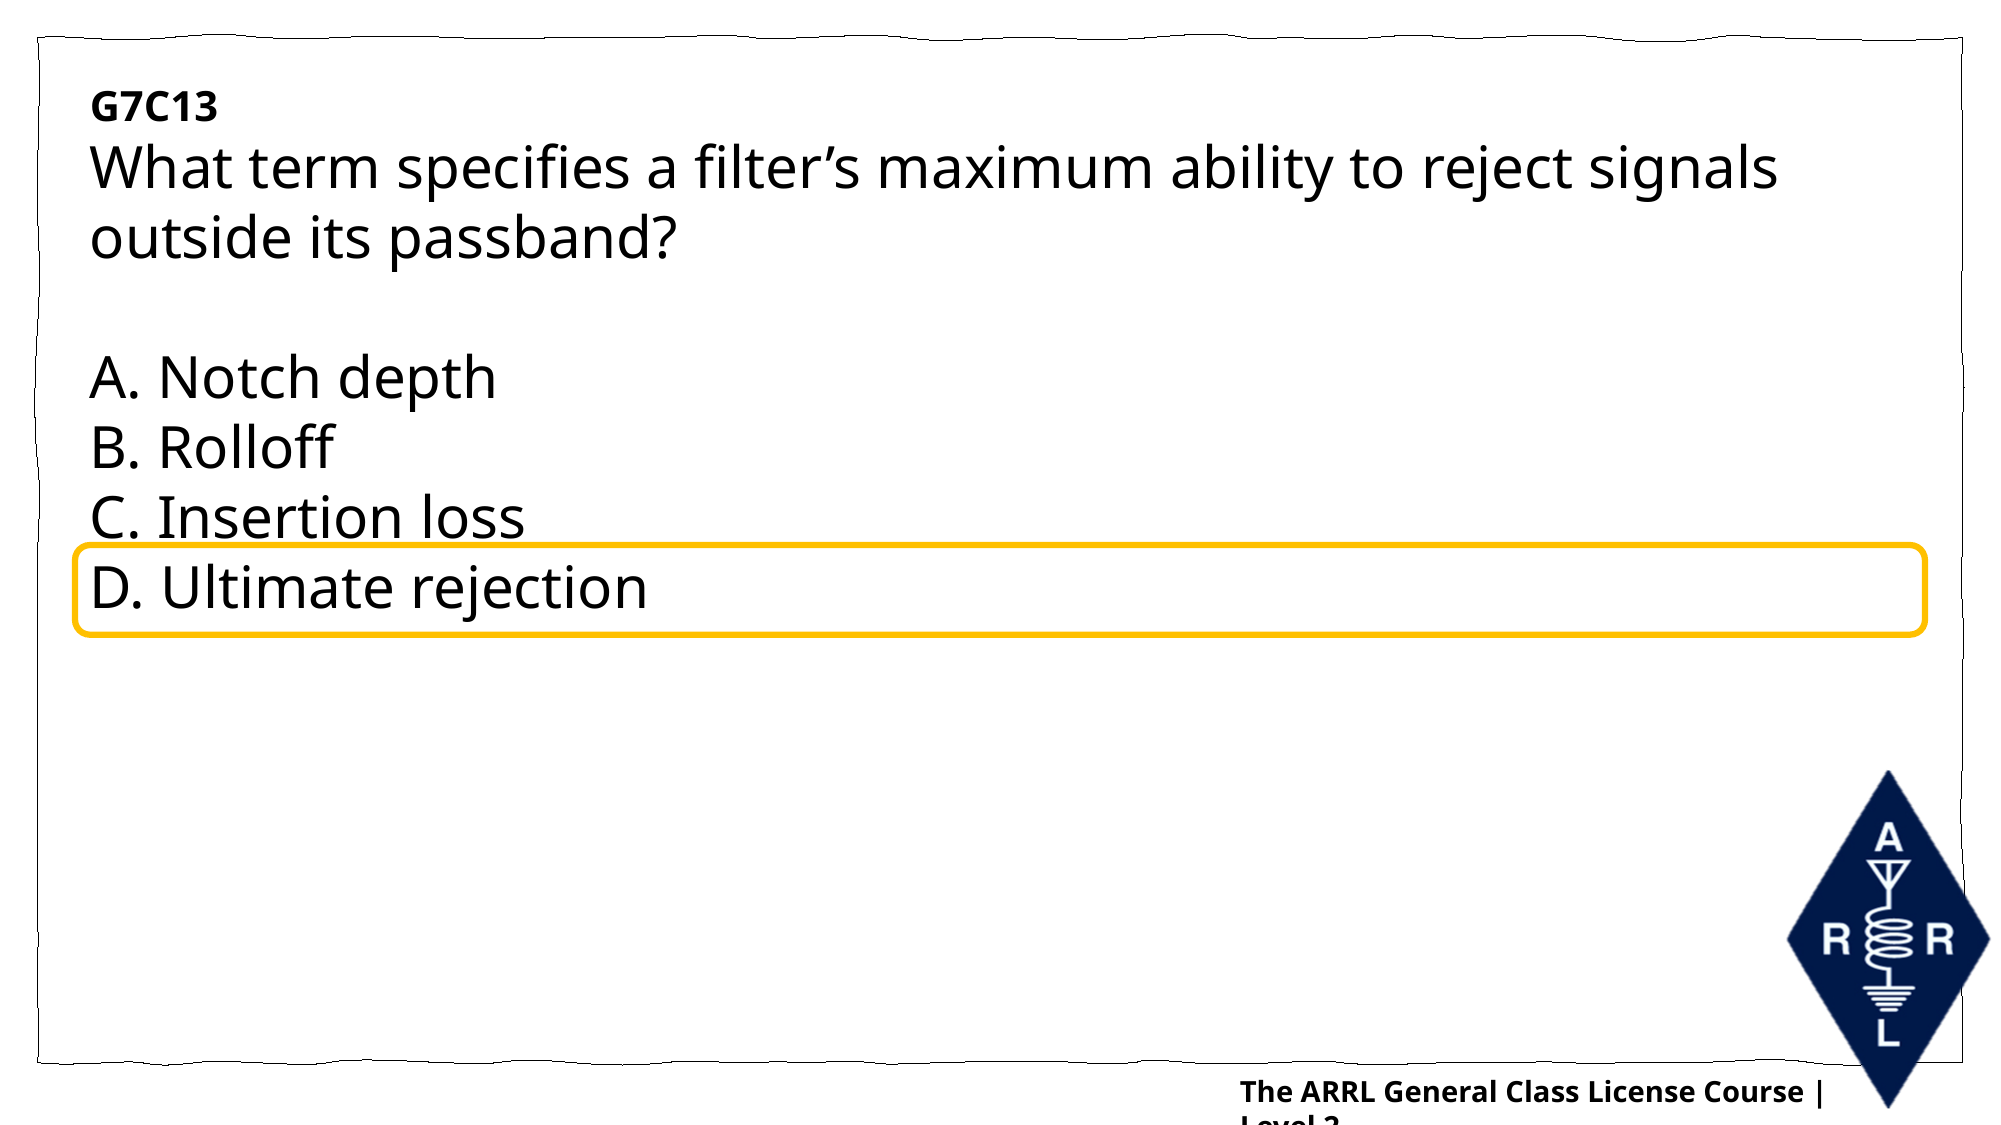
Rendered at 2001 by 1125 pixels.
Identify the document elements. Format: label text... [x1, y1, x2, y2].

text_box G7C13 What term specifies a filter’s maximum ability to reject signals outside its passband? A. Notch depth B. Rolloff C. Insertion loss D. Ultimate rejection [75, 72, 1850, 552]
text_box [73, 543, 1927, 636]
picture [1773, 752, 1999, 1125]
